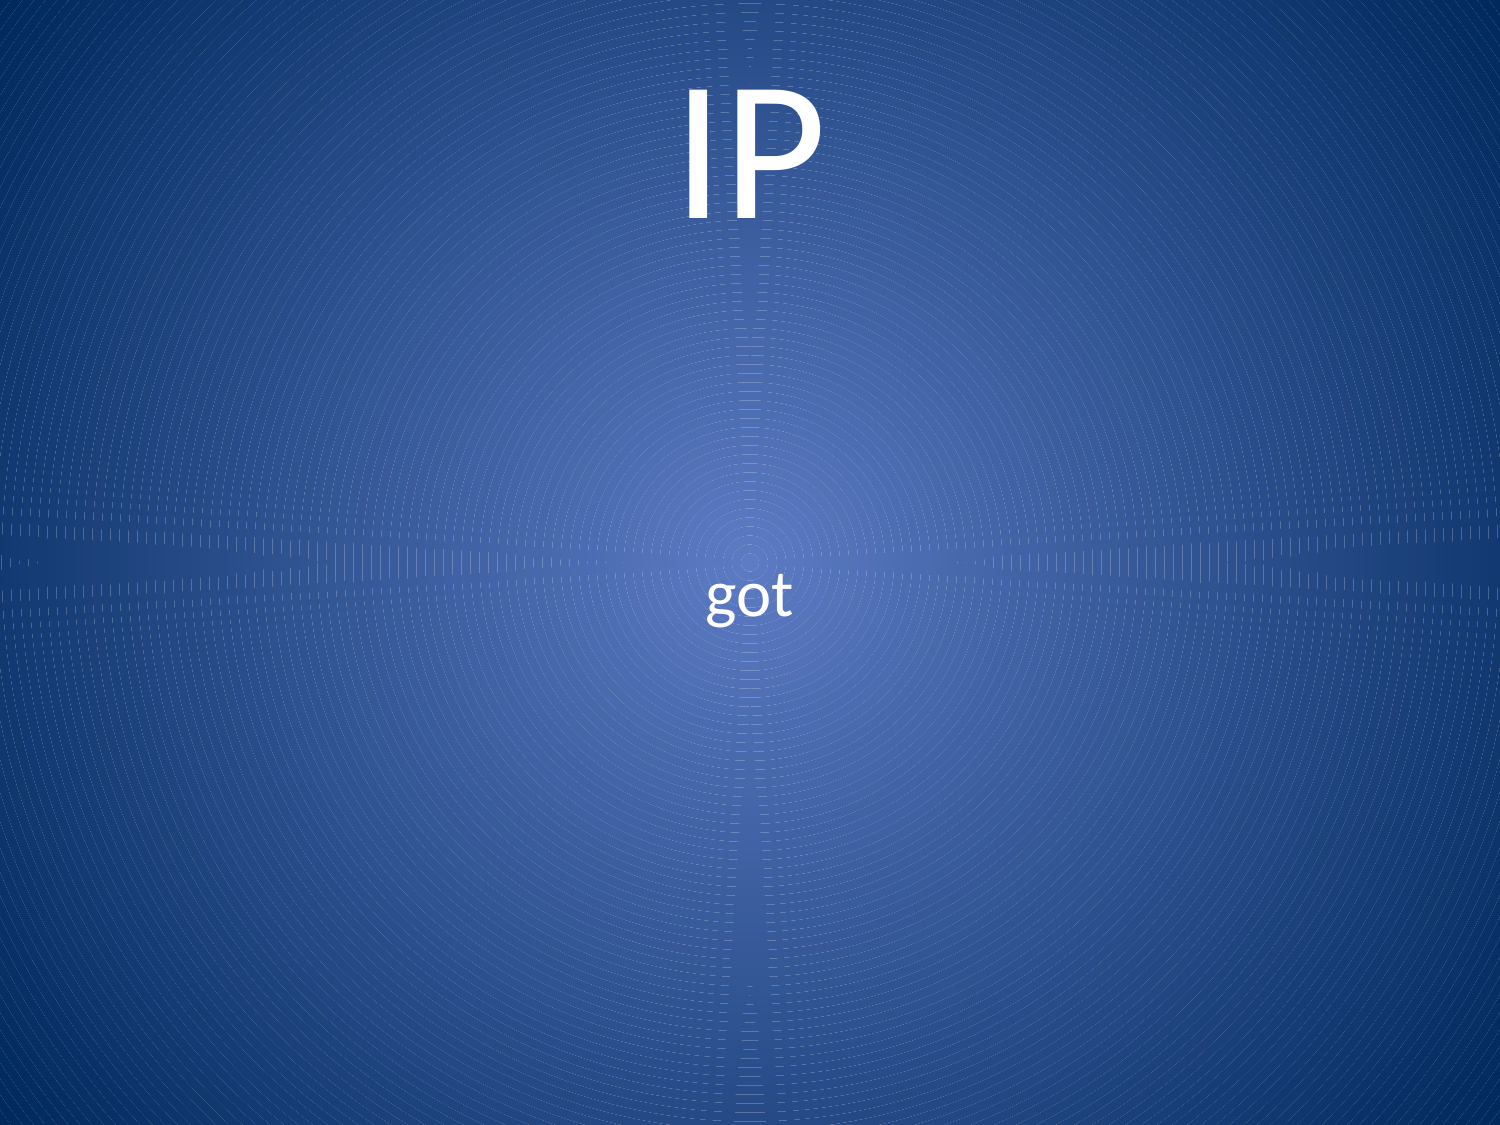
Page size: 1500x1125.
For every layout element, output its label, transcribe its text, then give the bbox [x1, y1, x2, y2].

list got [74, 262, 1426, 1006]
title IP [74, 44, 1426, 233]
